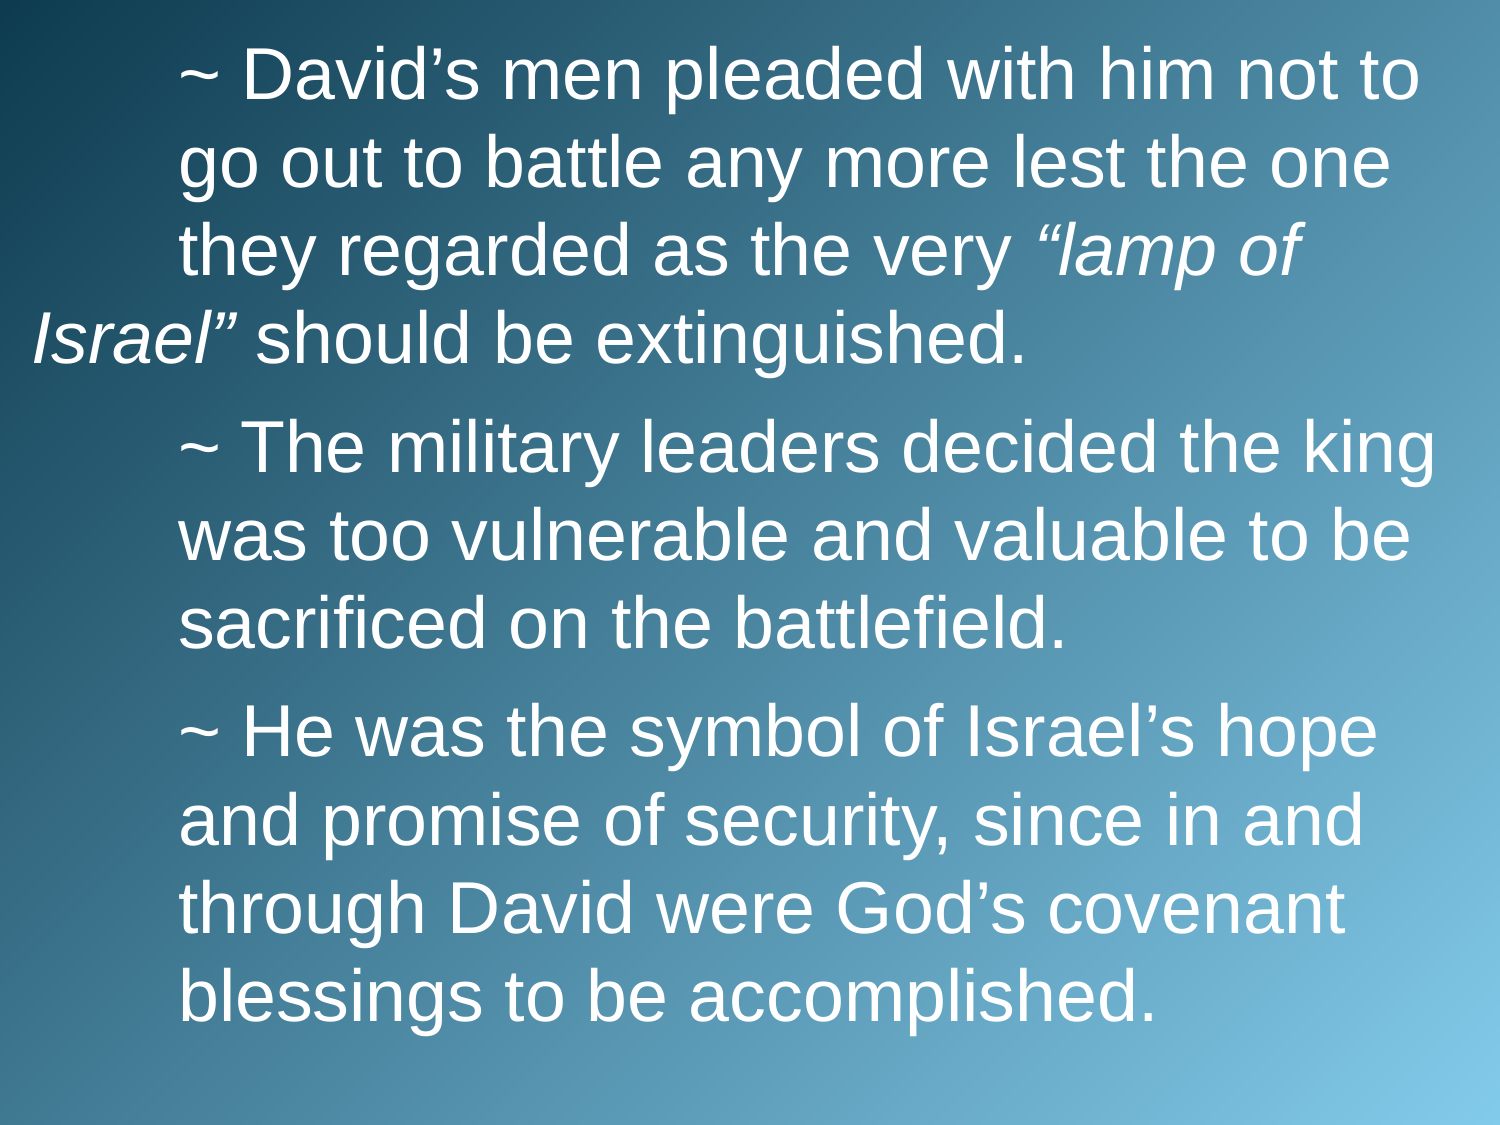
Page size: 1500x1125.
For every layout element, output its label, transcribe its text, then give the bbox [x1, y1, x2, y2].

subtitle ~ David’s men pleaded with him not to go out to battle any more lest the one they regarded as the very “lamp of Israel” should be extinguished. ~ The military leaders decided the king was too vulnerable and valuable to be sacrificed on the battlefield. ~ He was the symbol of Israel’s hope and promise of security, since in and through David were God’s covenant blessings to be accomplished. [16, 18, 1482, 1114]
